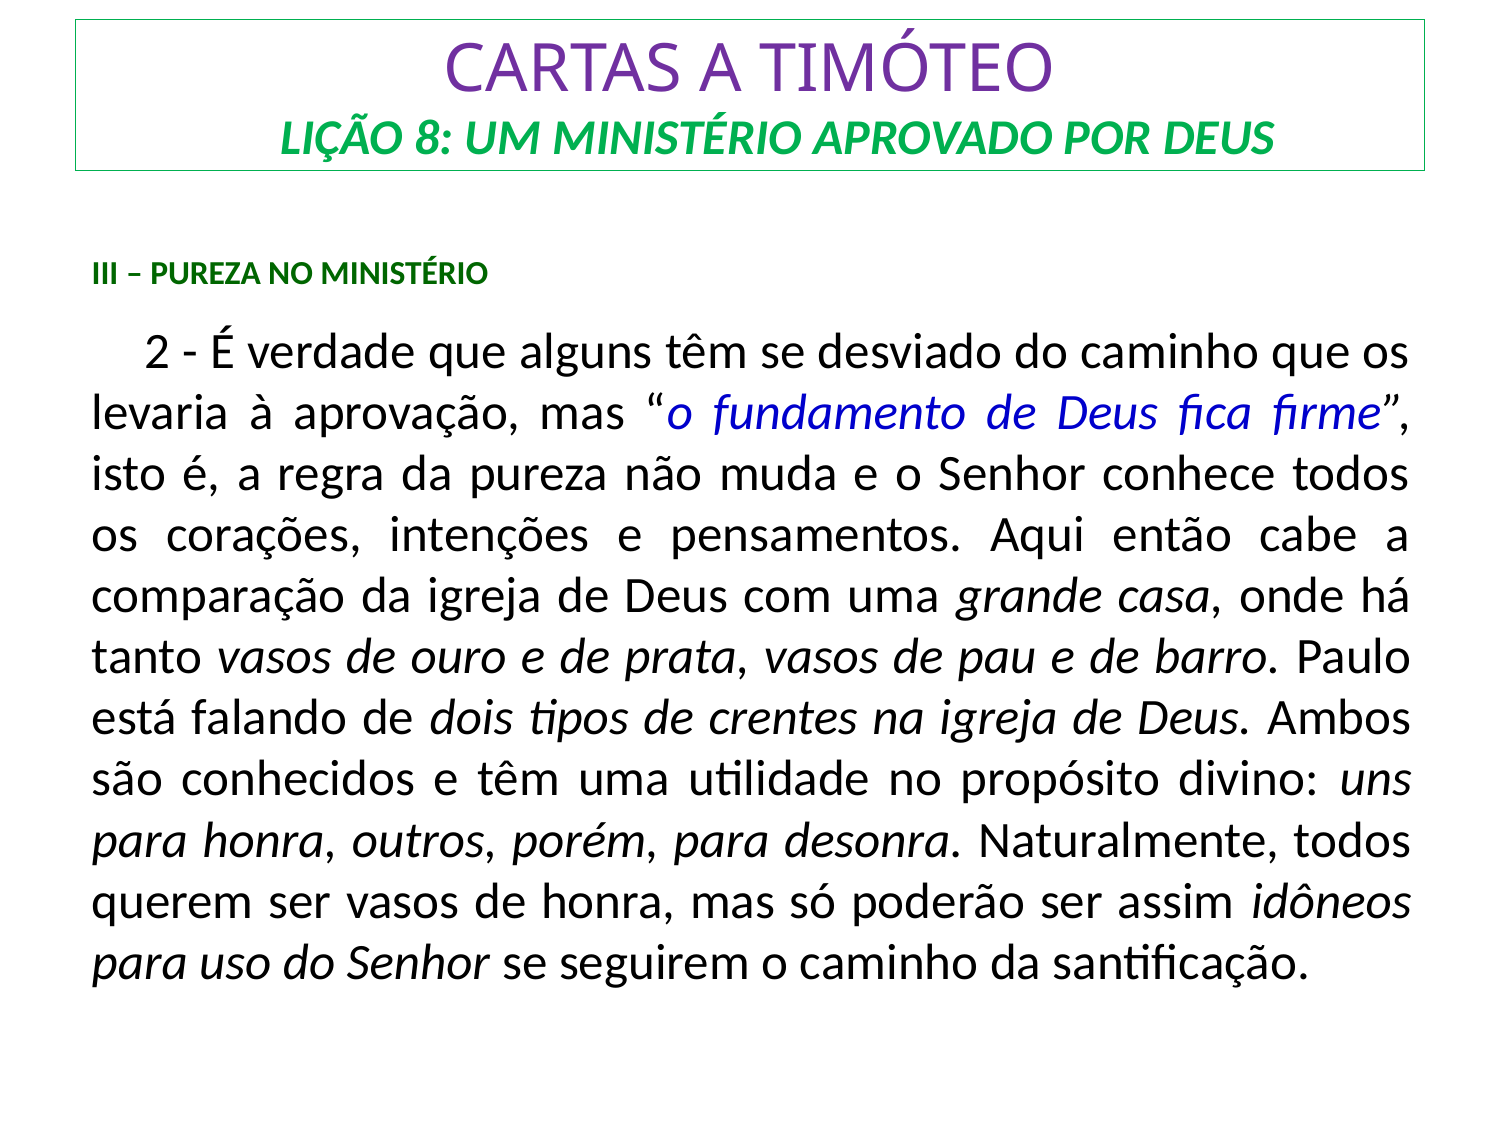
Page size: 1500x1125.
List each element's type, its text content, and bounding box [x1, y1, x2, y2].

list III – PUREZA NO MINISTÉRIO 2 - É verdade que alguns têm se desviado do caminho que os levaria à aprovação, mas “o fundamento de Deus fica firme”, isto é, a regra da pureza não muda e o Senhor conhece todos os corações, intenções e pensamentos. Aqui então cabe a comparação da igreja de Deus com uma grande casa, onde há tanto vasos de ouro e de prata, vasos de pau e de barro. Paulo está falando de dois tipos de crentes na igreja de Deus. Ambos são conhecidos e têm uma utilidade no propósito divino: uns para honra, outros, porém, para desonra. Naturalmente, todos querem ser vasos de honra, mas só poderão ser assim idôneos para uso do Senhor se seguirem o caminho da santificação. [76, 243, 1427, 1059]
title CARTAS A TIMÓTEO LIÇÃO 8: UM MINISTÉRIO APROVADO POR DEUS [75, 19, 1425, 171]
